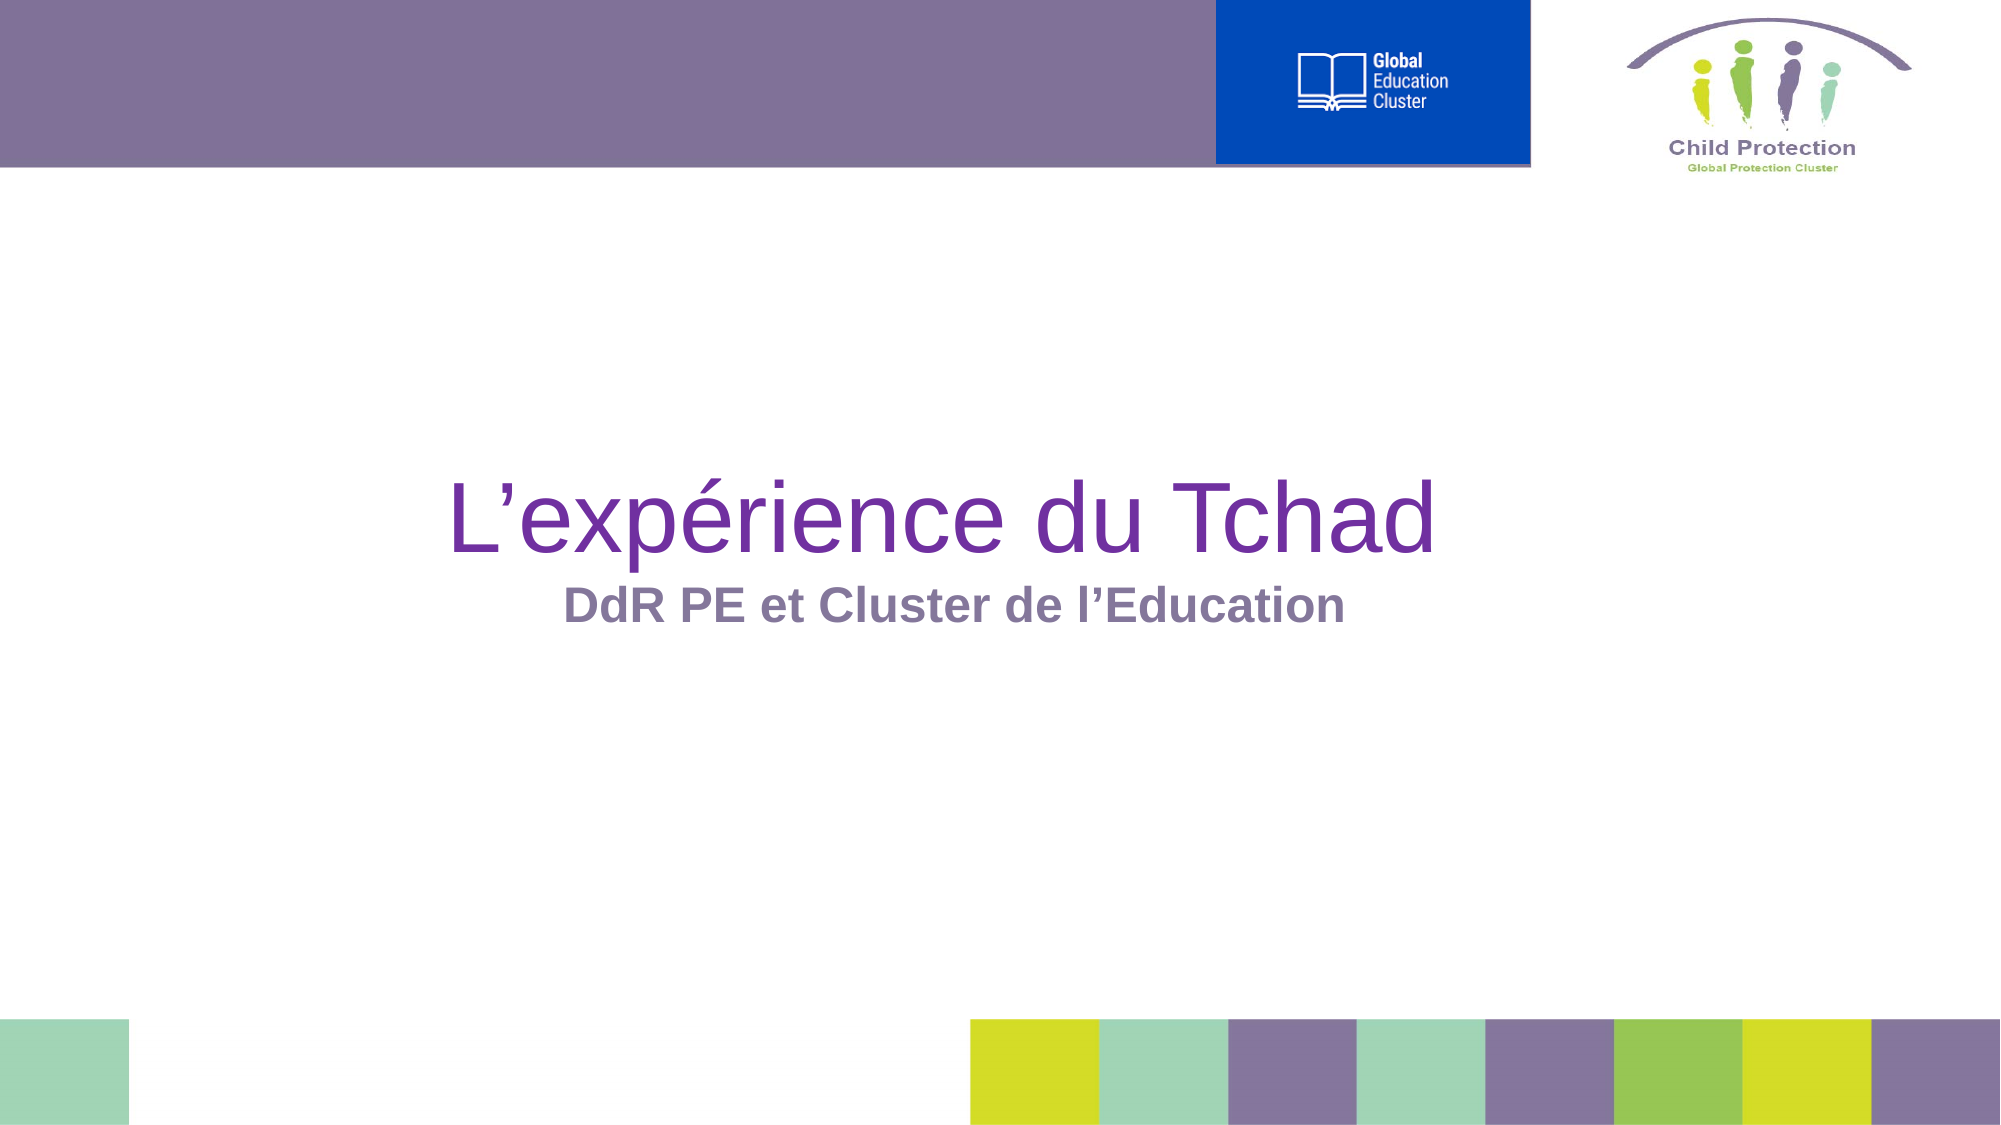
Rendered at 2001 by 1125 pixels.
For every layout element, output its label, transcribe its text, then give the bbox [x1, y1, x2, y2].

picture [0, 0, 2000, 175]
picture [0, 1019, 2000, 1125]
text_box L’expérience du Tchad DdR PE et Cluster de l’Education [417, 444, 1493, 760]
